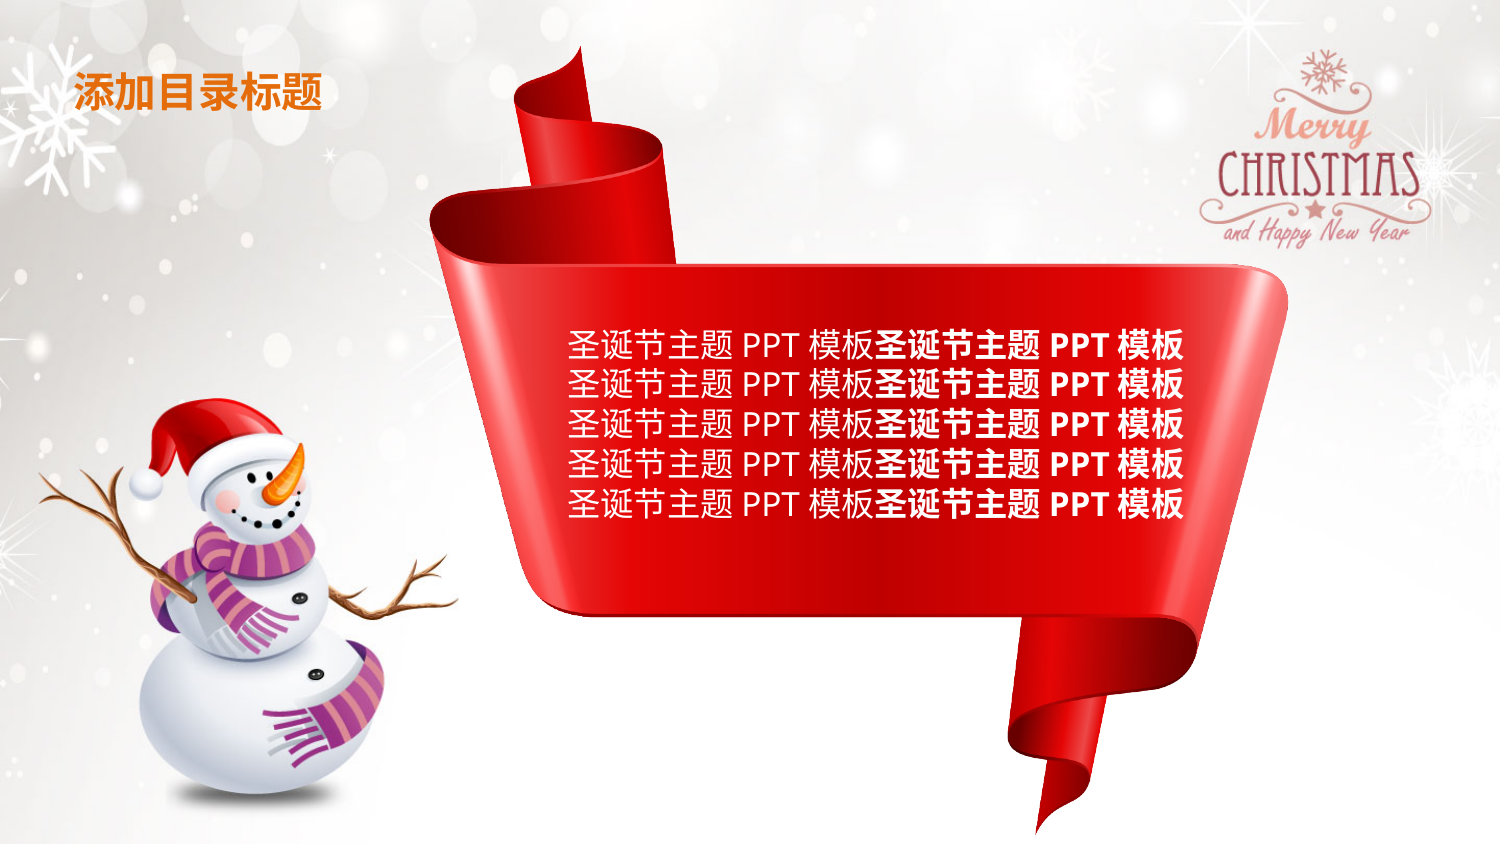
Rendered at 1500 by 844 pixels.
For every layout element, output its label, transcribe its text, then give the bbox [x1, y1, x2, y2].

text_box 添加目录标题 [58, 58, 339, 124]
picture [0, 0, 1500, 844]
